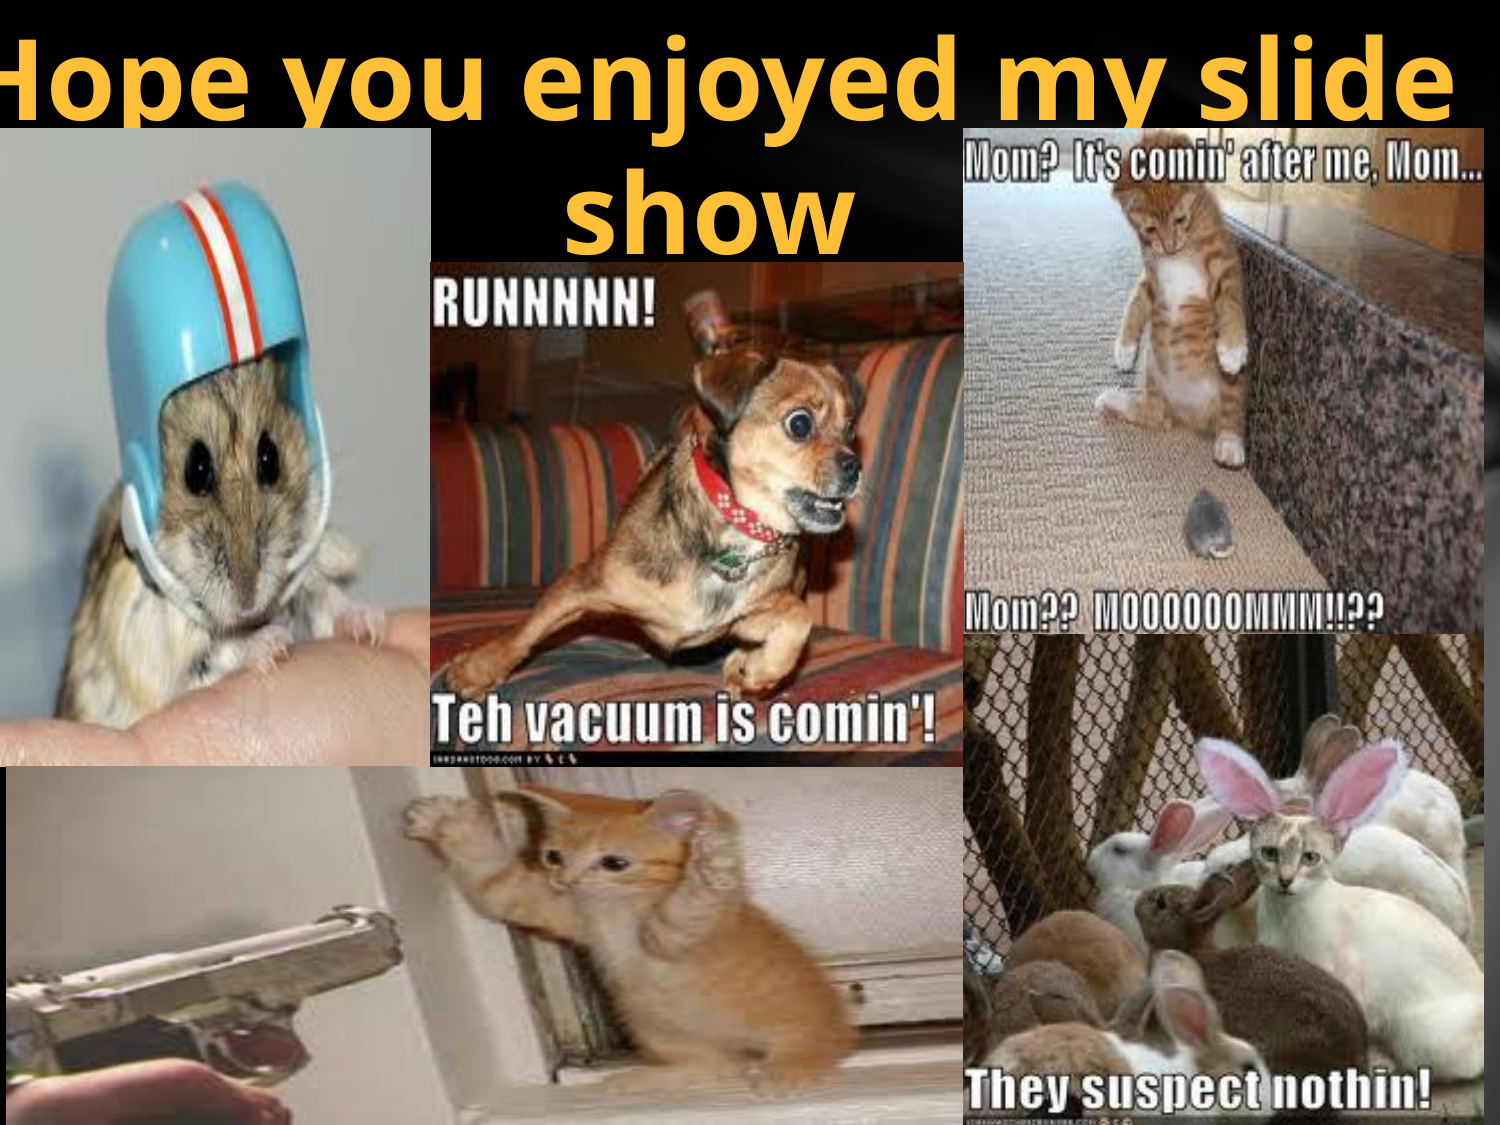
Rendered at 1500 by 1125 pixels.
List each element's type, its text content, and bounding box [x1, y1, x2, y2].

picture [0, 127, 1484, 1125]
text_box Hope you enjoyed my slide show [0, 0, 1484, 262]
